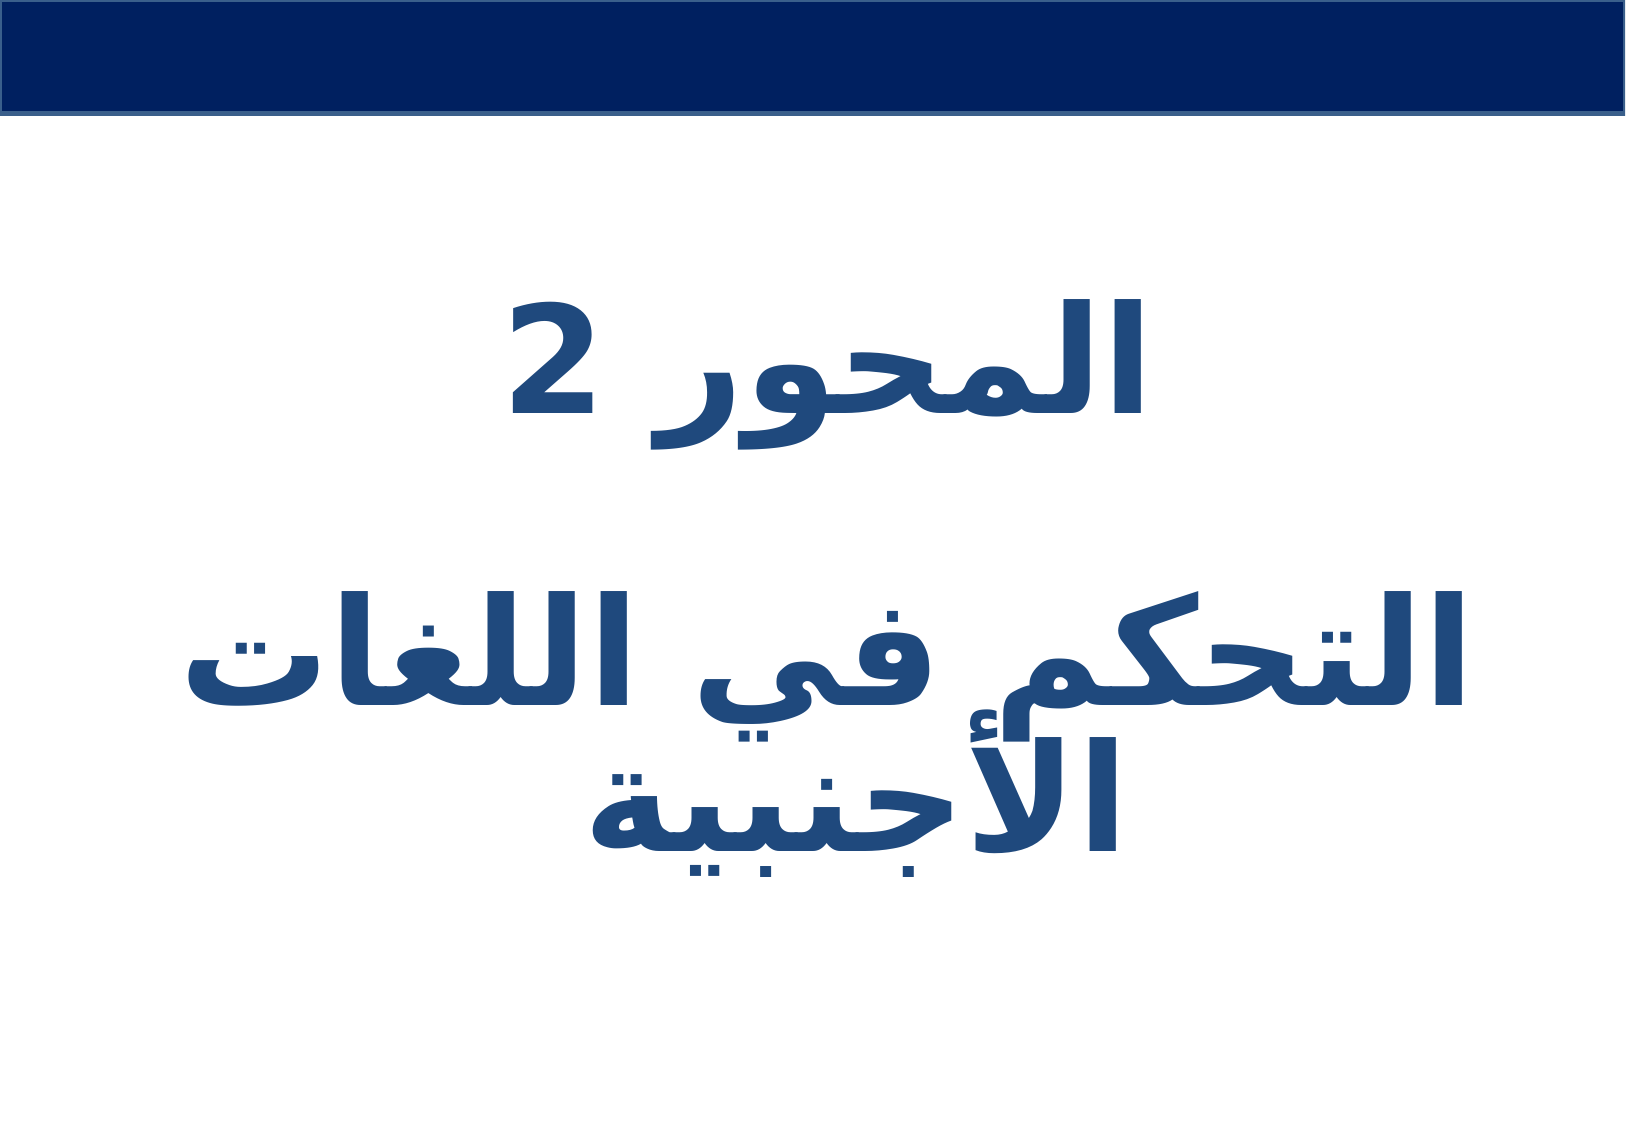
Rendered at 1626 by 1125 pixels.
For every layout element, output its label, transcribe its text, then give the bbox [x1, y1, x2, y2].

text_box المحور 2 التحكم في اللغات الأجنبية [106, 290, 1550, 889]
